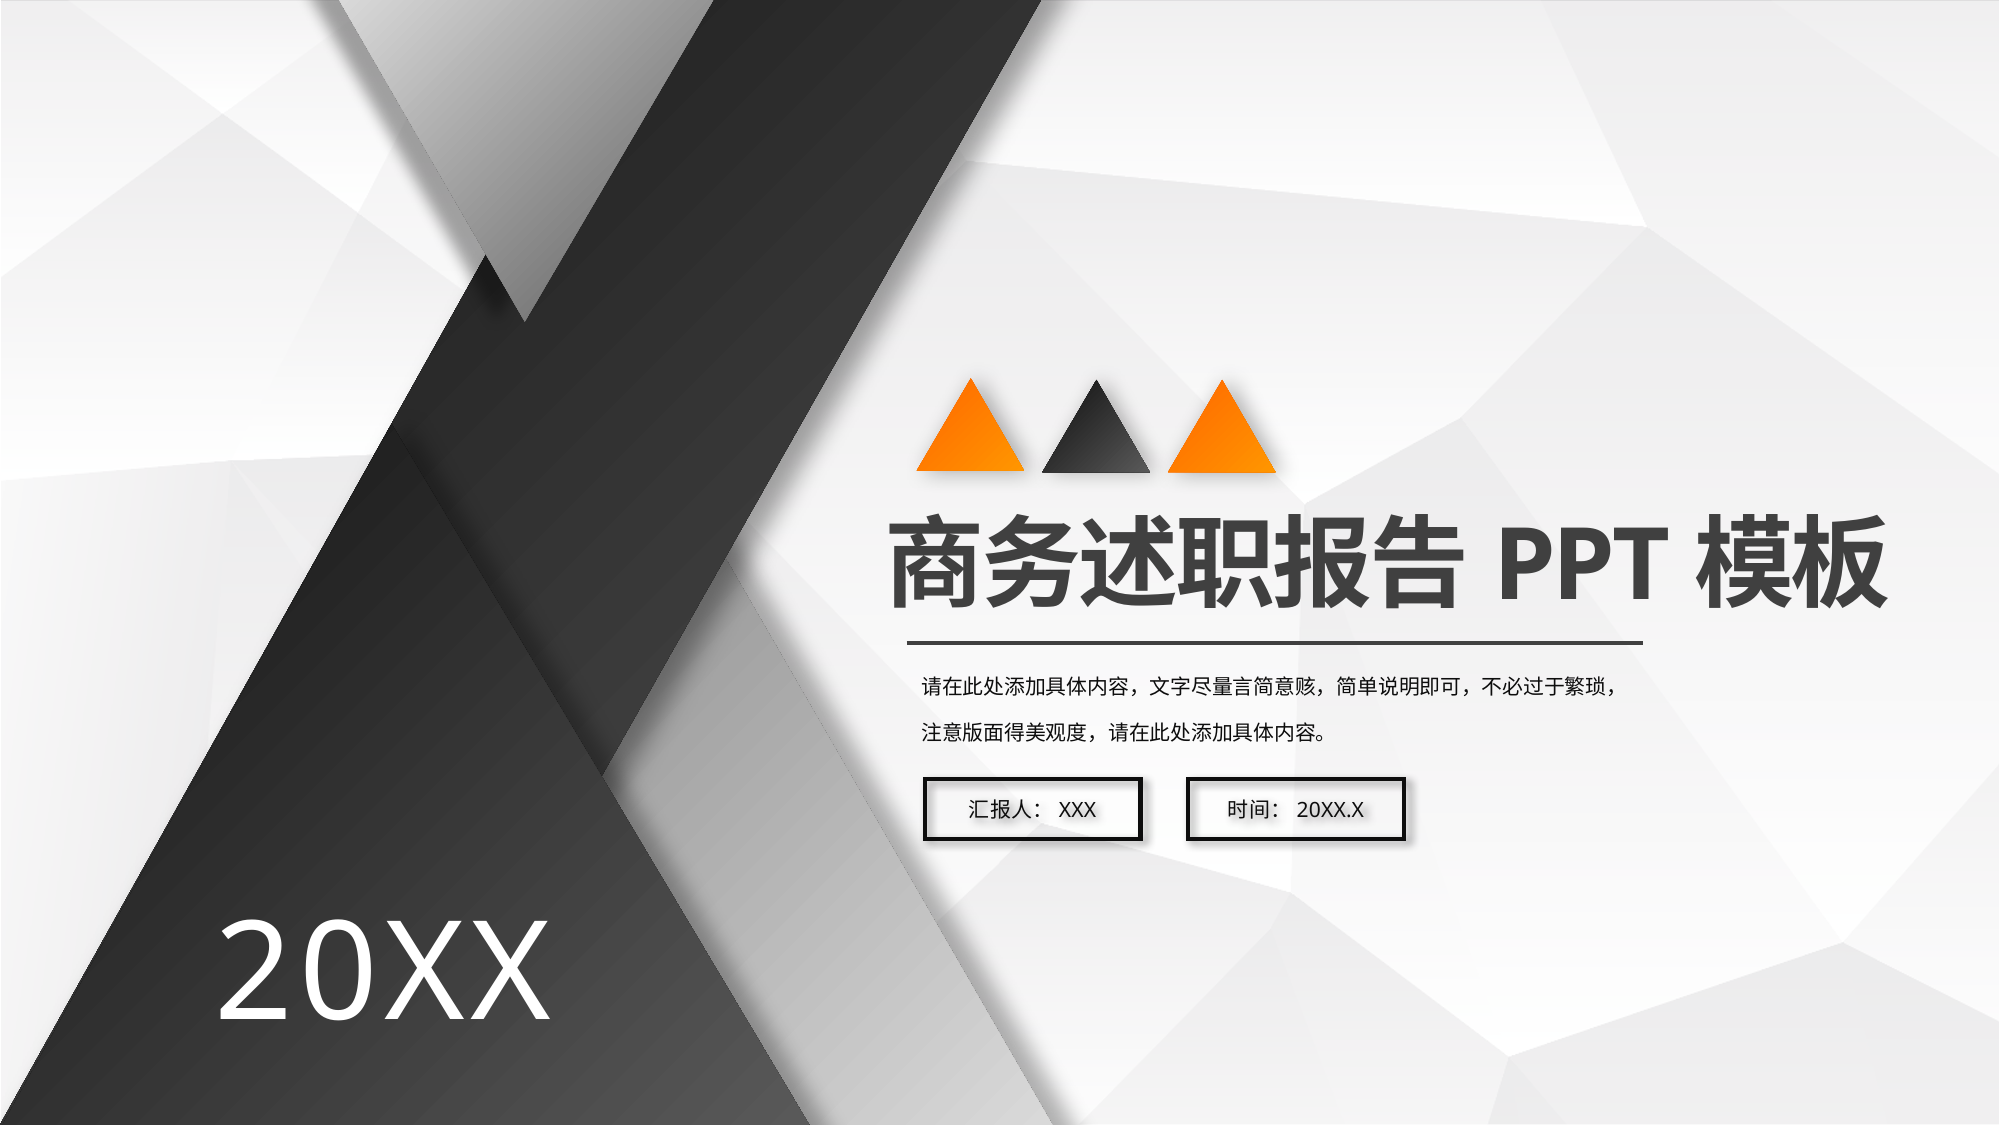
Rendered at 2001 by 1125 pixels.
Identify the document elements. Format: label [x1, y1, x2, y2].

text_box [916, 378, 1276, 473]
picture [1, 0, 1999, 1125]
